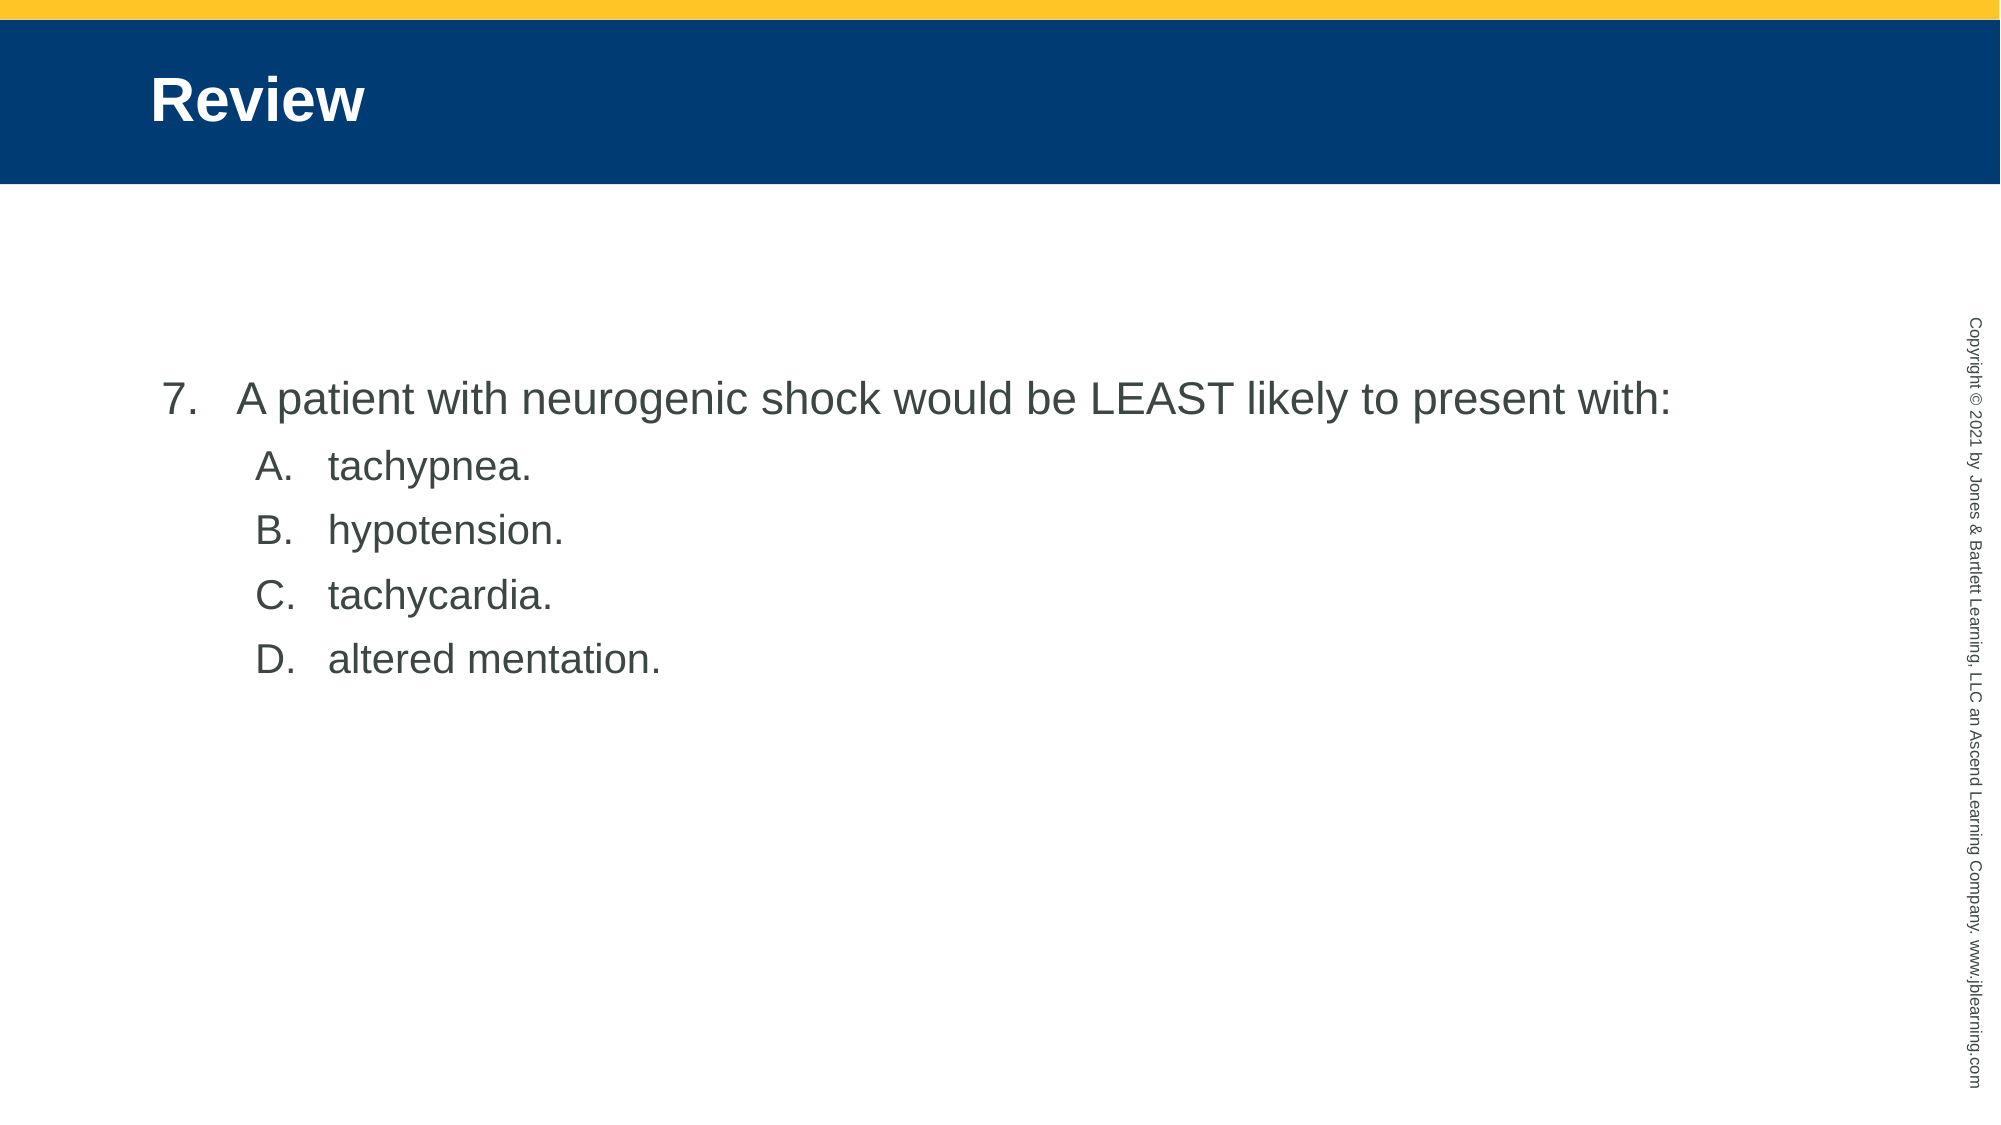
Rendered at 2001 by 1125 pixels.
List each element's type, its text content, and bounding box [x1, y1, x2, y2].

title Review [0, 19, 2000, 185]
list A patient with neurogenic shock would be LEAST likely to present with: tachypnea. hypotension. tachycardia. altered mentation. [146, 361, 1859, 1016]
